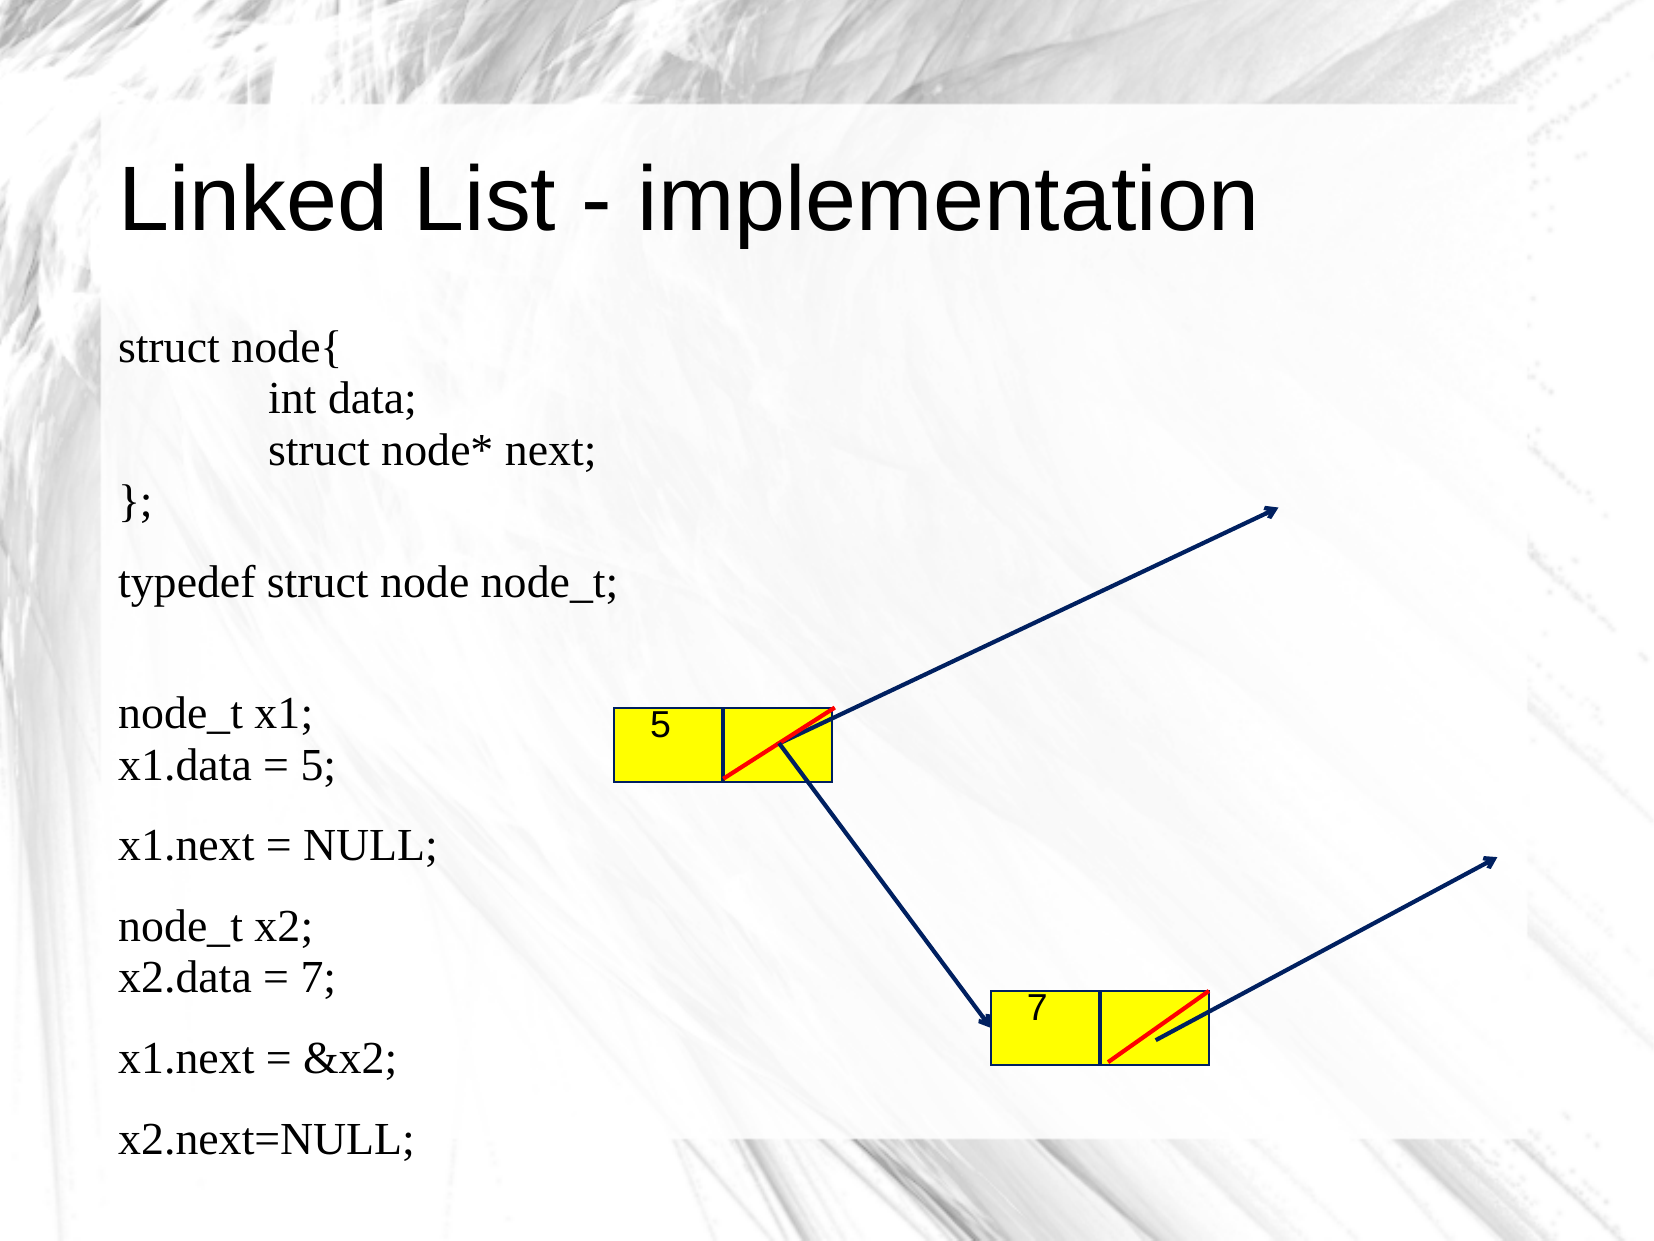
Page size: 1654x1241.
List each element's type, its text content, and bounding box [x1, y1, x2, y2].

title Linked List - implementation [118, 112, 1506, 281]
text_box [1108, 990, 1209, 1063]
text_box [614, 707, 779, 782]
list struct node{ int data; struct node* next; }; typedef struct node node_t; node_t x1; x1.data = 5; x1.next = NULL; node_t x2; x2.data = 7; x1.next = &x2; x2.next=NULL; [118, 319, 1571, 1109]
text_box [779, 743, 991, 1028]
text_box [990, 990, 1209, 1066]
picture [0, 0, 1654, 1241]
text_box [723, 707, 835, 779]
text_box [1155, 857, 1498, 1041]
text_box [776, 507, 1279, 745]
